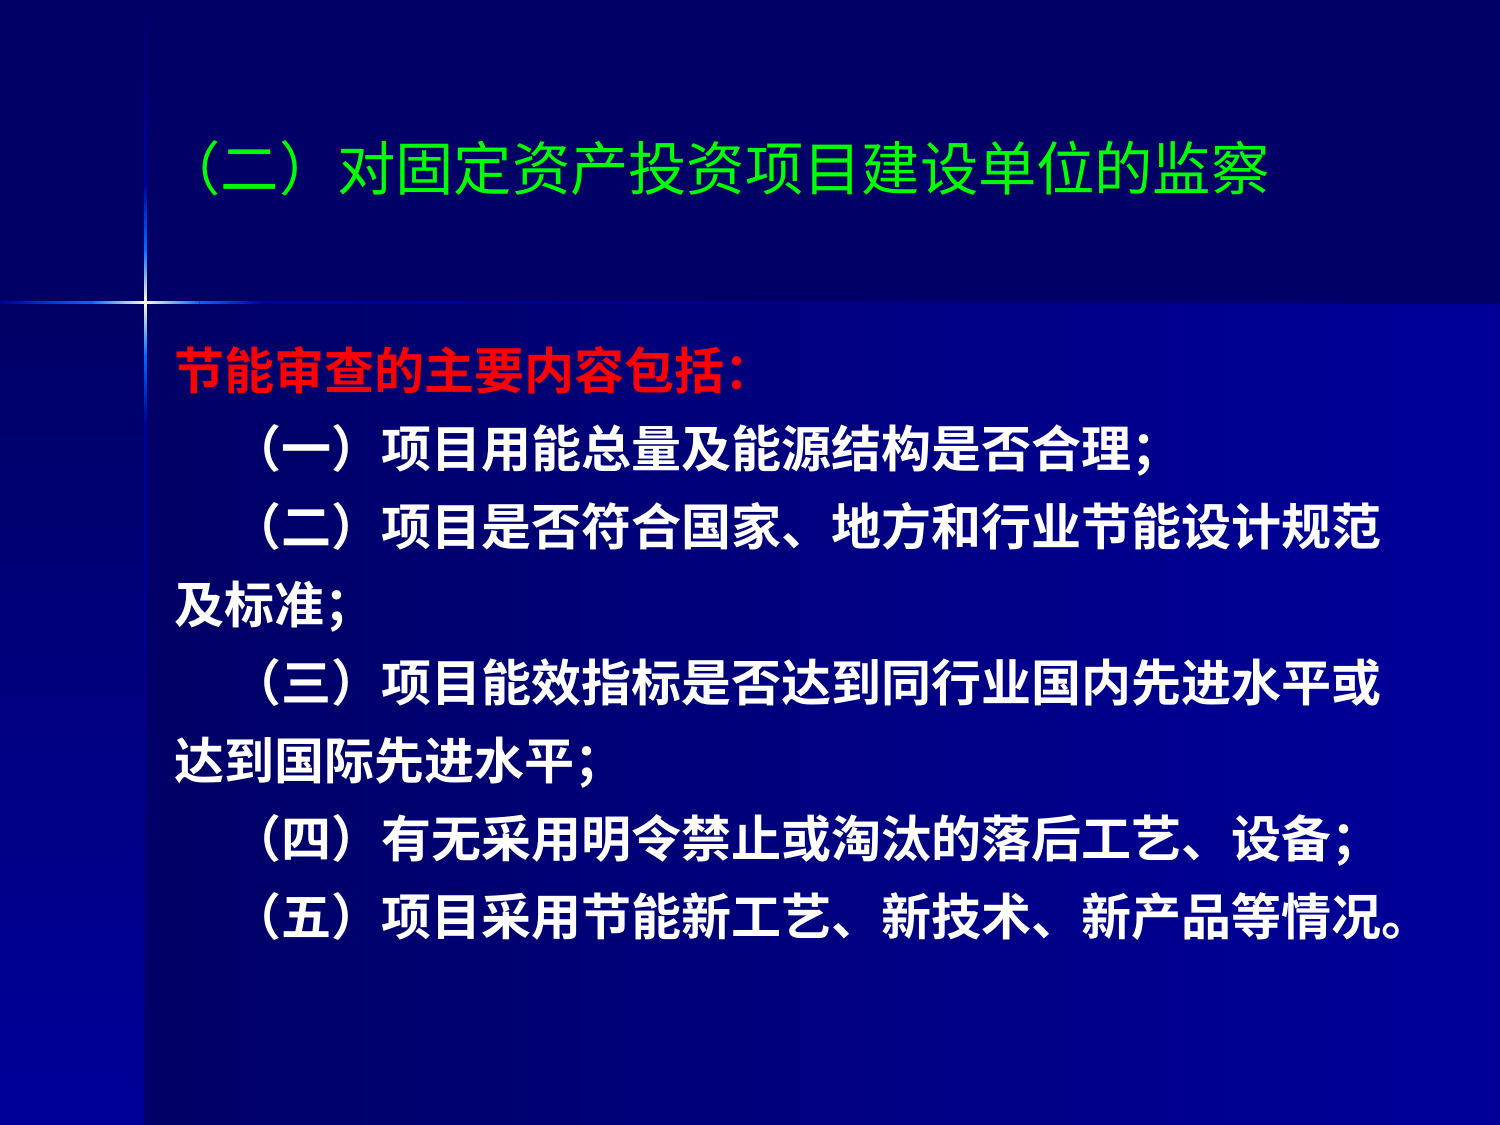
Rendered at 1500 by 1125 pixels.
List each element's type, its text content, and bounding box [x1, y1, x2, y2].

list 节能审查的主要内容包括： （一）项目用能总量及能源结构是否合理； （二）项目是否符合国家、地方和行业节能设计规范及标准； （三）项目能效指标是否达到同行业国内先进水平或达到国际先进水平； （四）有无采用明令禁止或淘汰的落后工艺、设备； （五）项目采用节能新工艺、新技术、新产品等情况。 [159, 314, 1400, 1001]
title （二）对固定资产投资项目建设单位的监察 [147, 49, 1413, 286]
